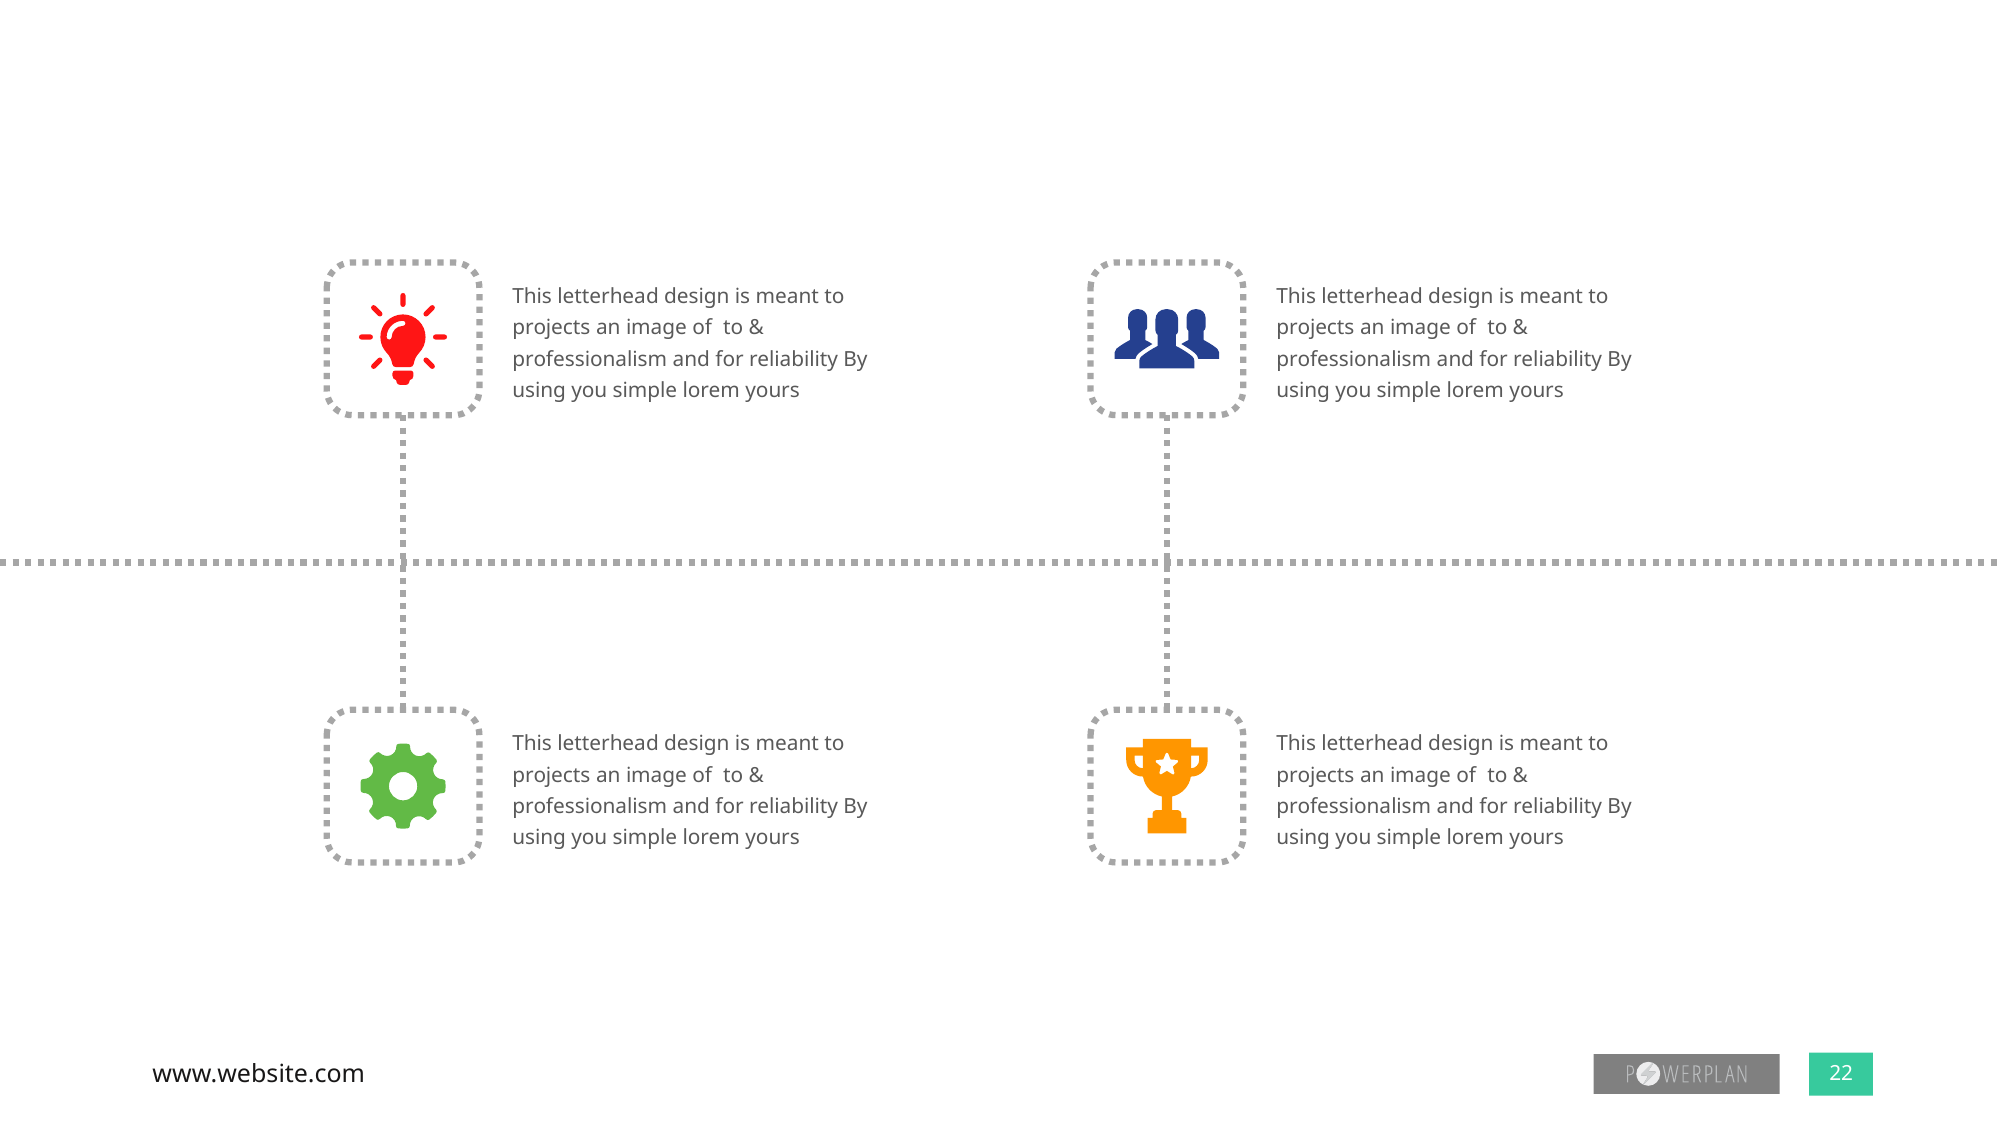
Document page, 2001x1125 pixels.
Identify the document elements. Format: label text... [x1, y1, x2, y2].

slide_number www.website.com [137, 1042, 391, 1103]
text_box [326, 262, 1674, 863]
slide_number 22 [1809, 1052, 1873, 1096]
